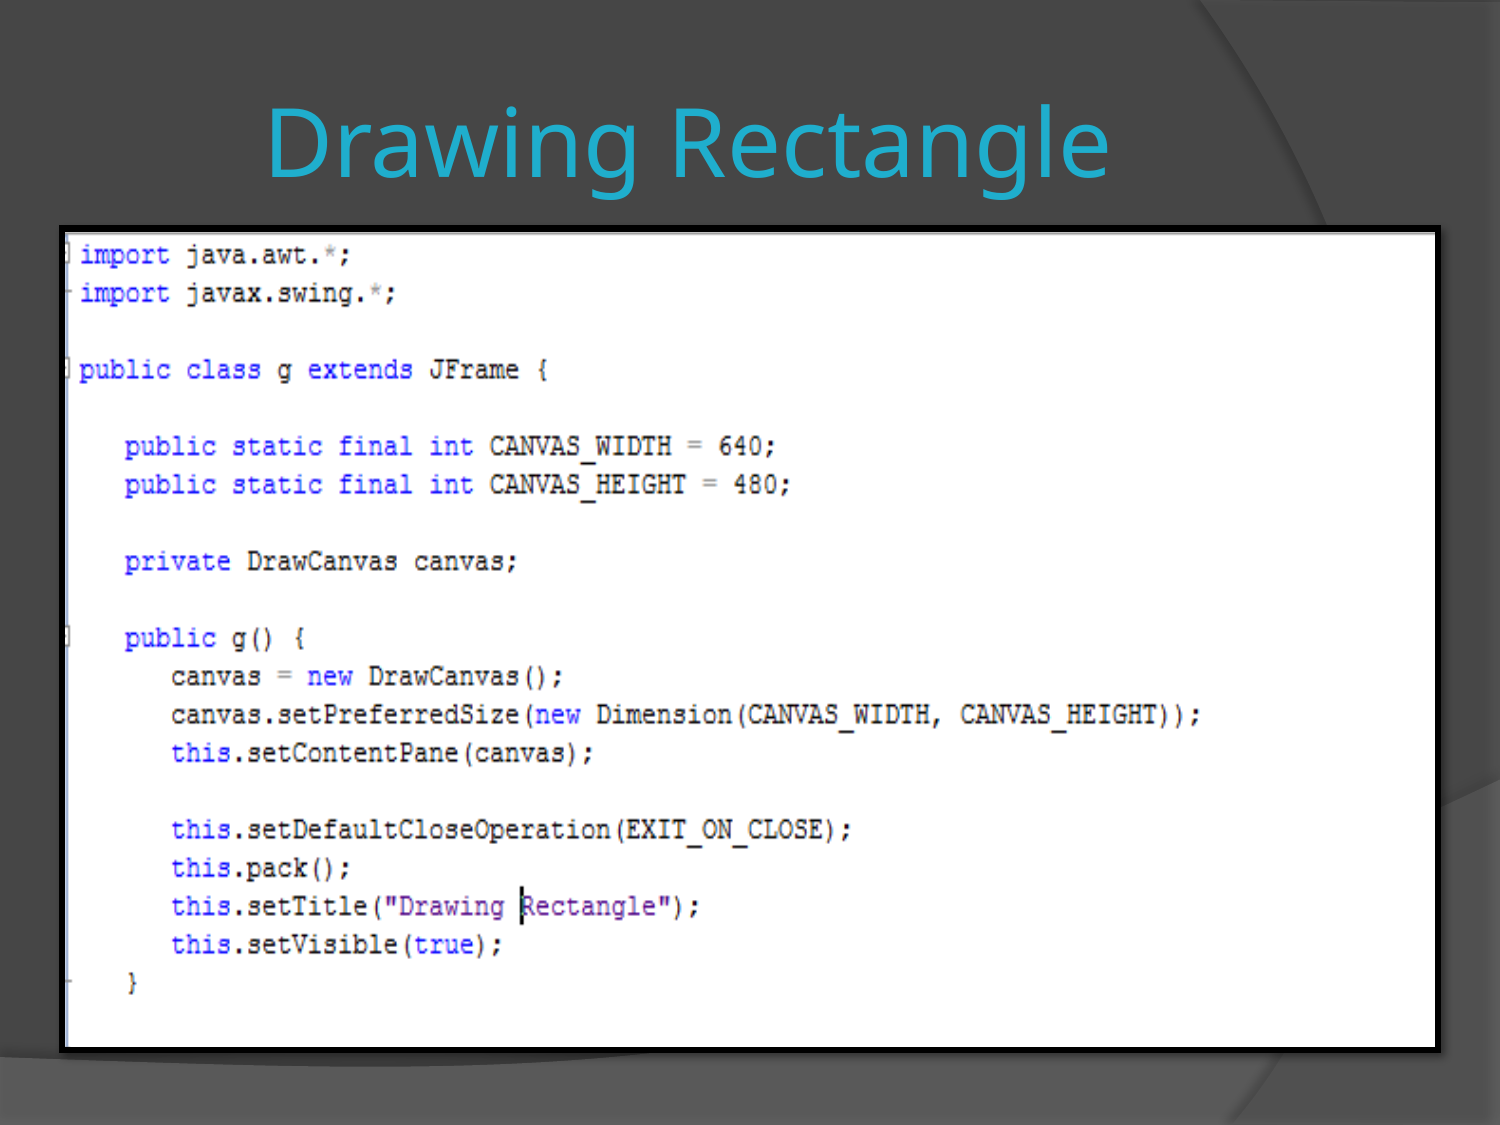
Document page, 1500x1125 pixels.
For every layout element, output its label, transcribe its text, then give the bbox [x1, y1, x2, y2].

picture [64, 231, 1436, 1047]
title Drawing Rectangle [75, 45, 1301, 223]
